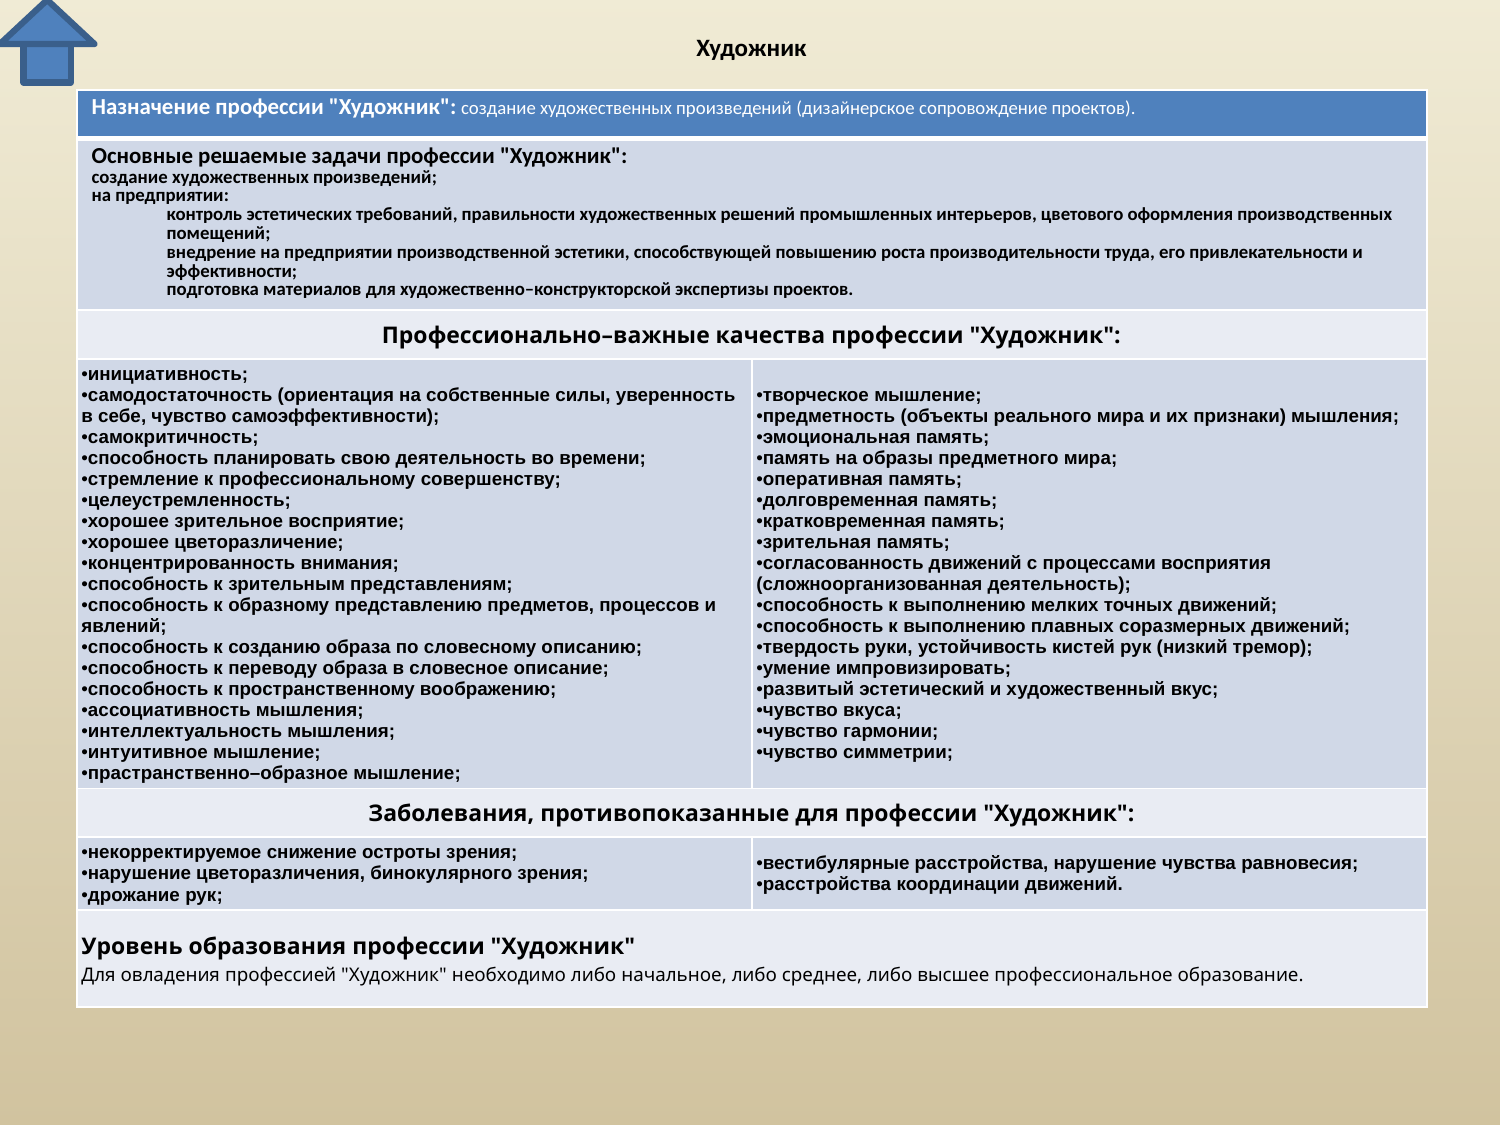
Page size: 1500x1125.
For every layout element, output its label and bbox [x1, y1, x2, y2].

table_cell [78, 911, 1426, 1006]
text_box [0, 0, 94, 82]
title [76, 0, 1427, 89]
table_cell [78, 838, 751, 909]
table_header [78, 91, 1426, 136]
table_cell [78, 789, 1426, 836]
table_cell [78, 360, 751, 788]
table_cell [753, 838, 1426, 909]
table_cell [78, 311, 1426, 358]
table_cell [753, 360, 1426, 788]
table_cell [78, 141, 1426, 309]
